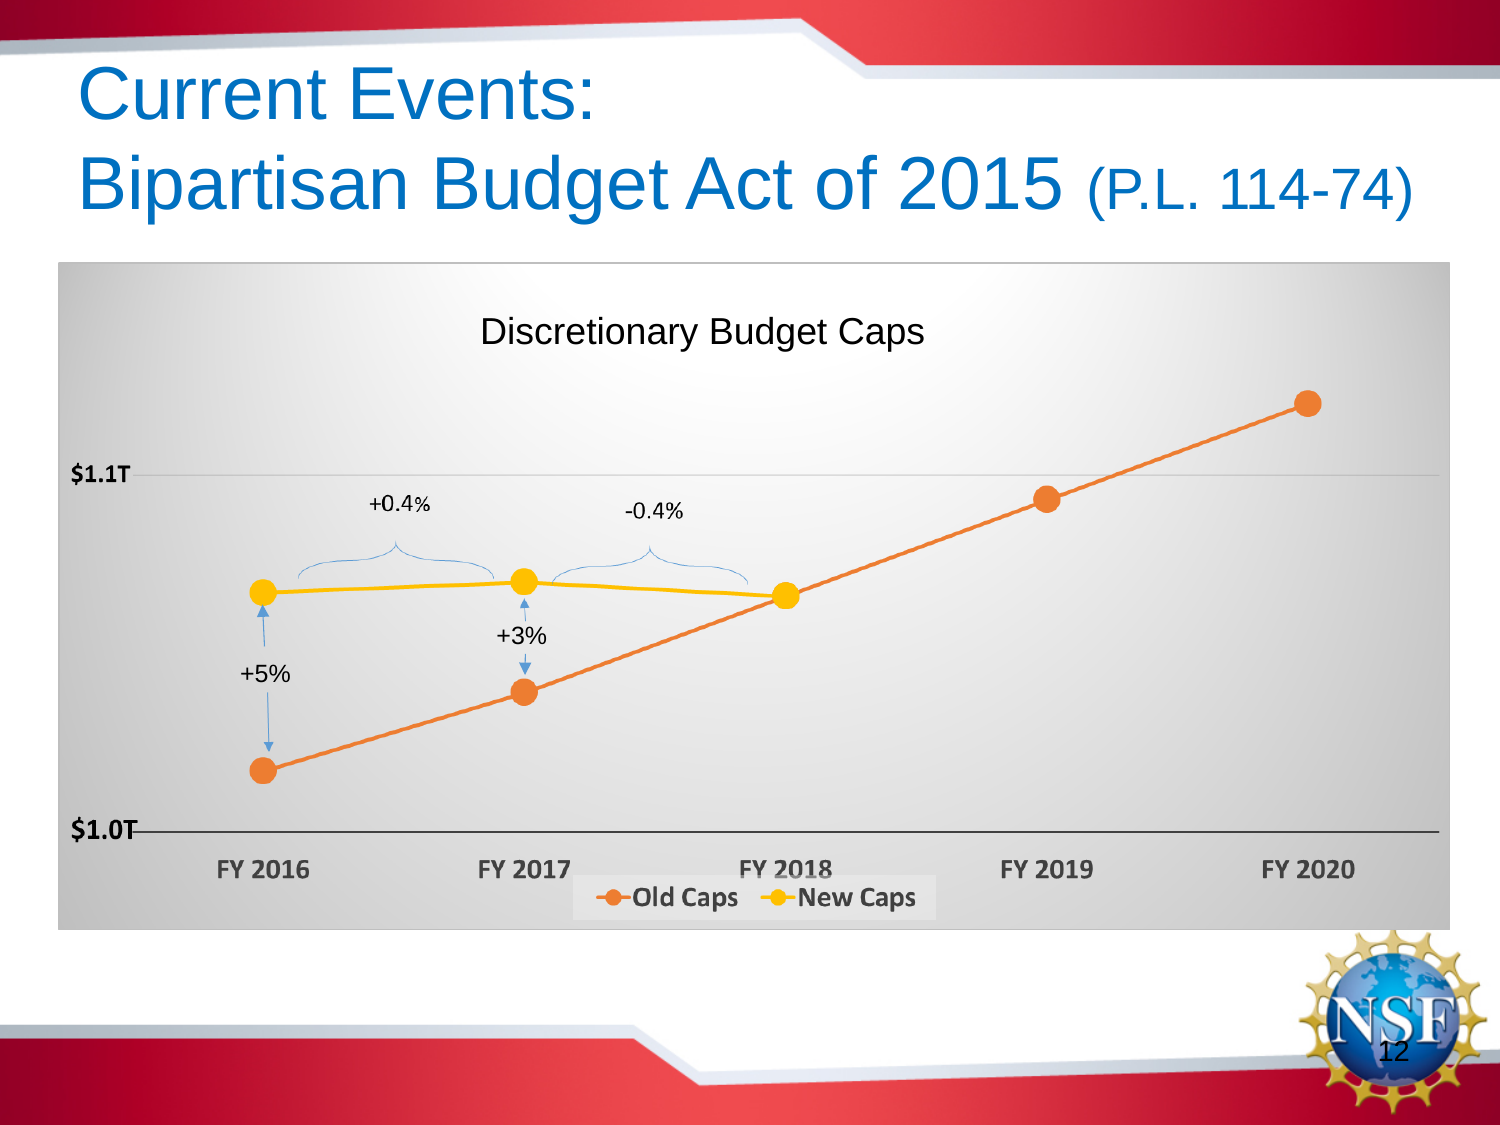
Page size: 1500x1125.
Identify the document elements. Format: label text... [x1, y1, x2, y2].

text_box Current Events: Bipartisan Budget Act of 2015 (P.L. 114-74) [62, 37, 1475, 225]
slide_number 12 [1074, 1024, 1426, 1103]
picture [0, 0, 1500, 1125]
